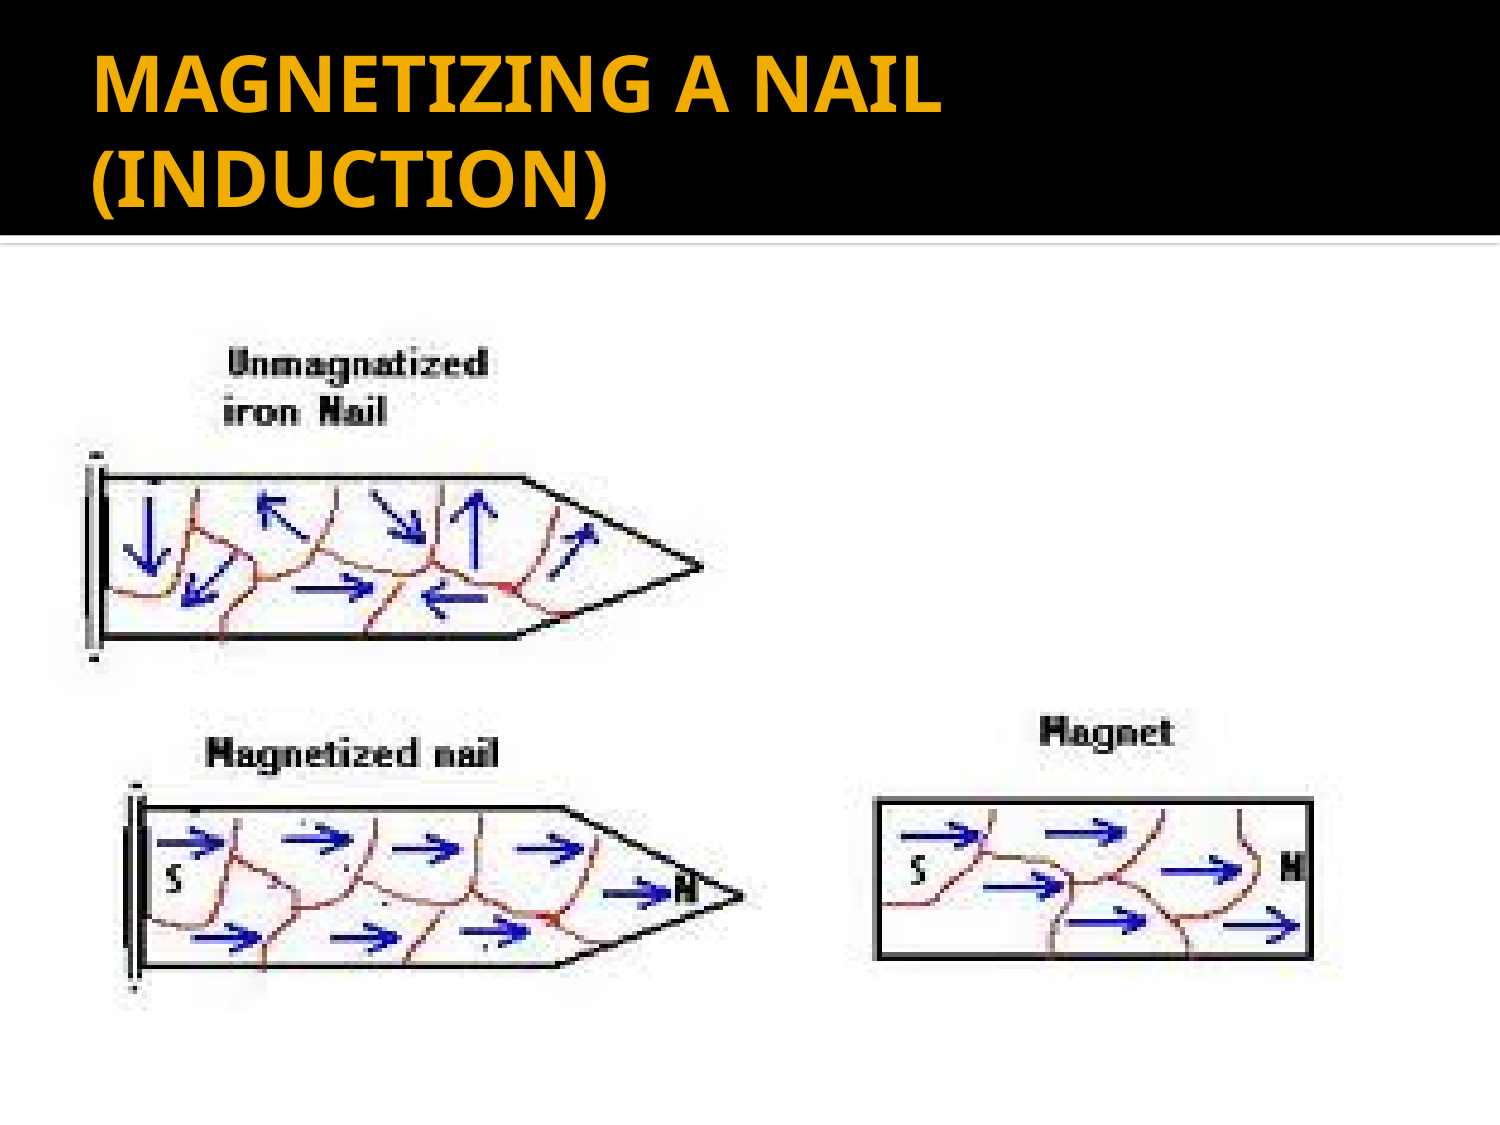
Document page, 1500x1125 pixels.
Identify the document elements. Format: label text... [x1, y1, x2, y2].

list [37, 304, 1358, 1075]
title MAGNETIZING A NAIL (INDUCTION) [75, 25, 1425, 231]
